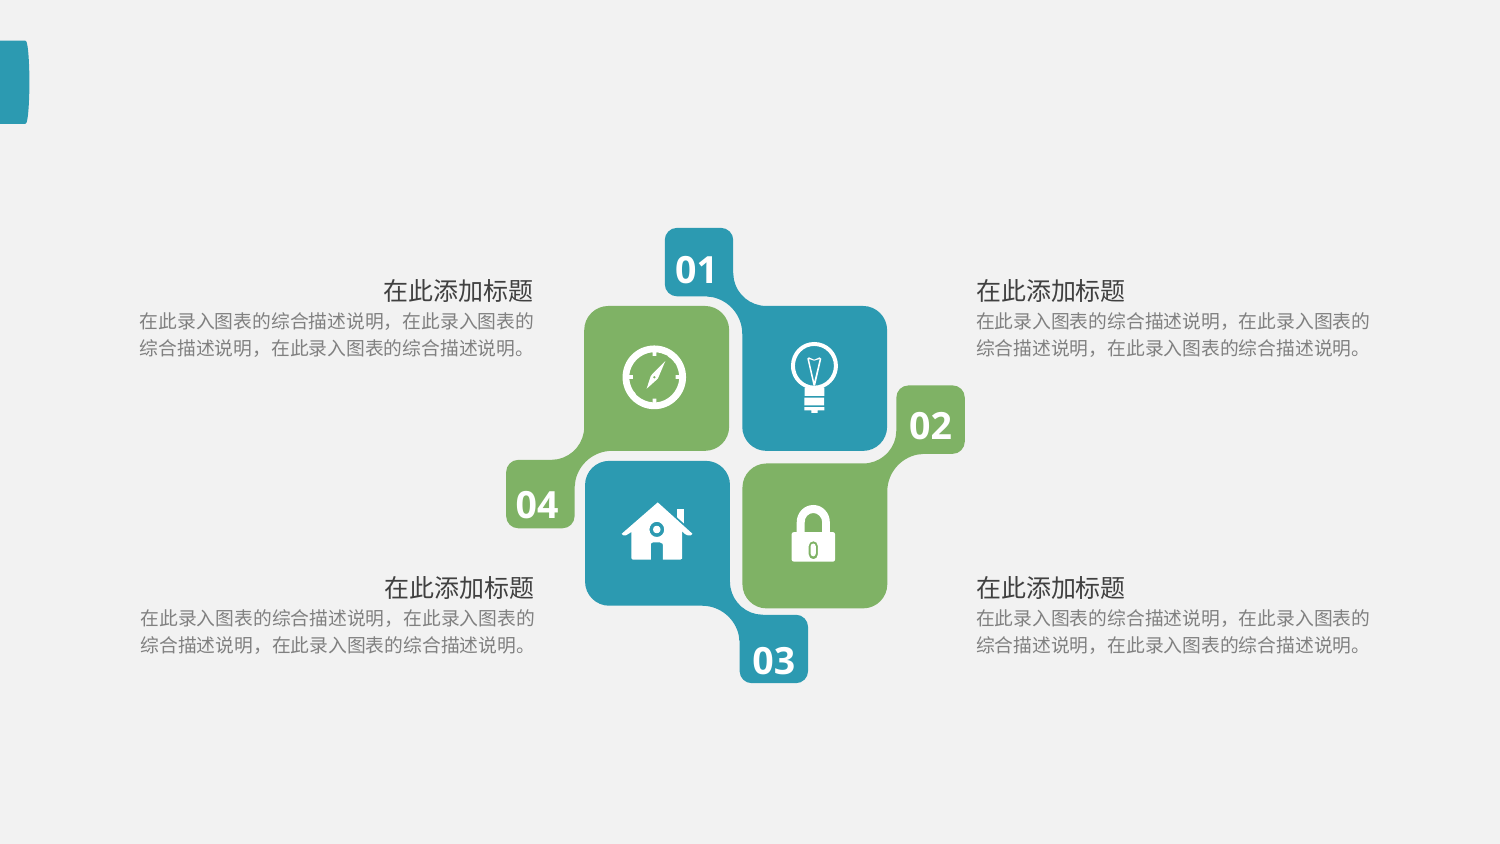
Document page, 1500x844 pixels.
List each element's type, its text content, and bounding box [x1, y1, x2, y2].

text_box 在此添加标题 在此录入图表的综合描述说明，在此录入图表的综合描述说明，在此录入图表的综合描述说明。 [116, 254, 545, 365]
text_box 在此添加标题 在此录入图表的综合描述说明，在此录入图表的综合描述说明，在此录入图表的综合描述说明。 [964, 551, 1394, 663]
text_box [742, 385, 979, 609]
text_box 在此添加标题 在此录入图表的综合描述说明，在此录入图表的综合描述说明，在此录入图表的综合描述说明。 [964, 254, 1394, 365]
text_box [488, 305, 646, 535]
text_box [648, 227, 888, 452]
text_box 在此添加标题 在此录入图表的综合描述说明，在此录入图表的综合描述说明，在此录入图表的综合描述说明。 [117, 551, 546, 663]
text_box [584, 460, 823, 691]
